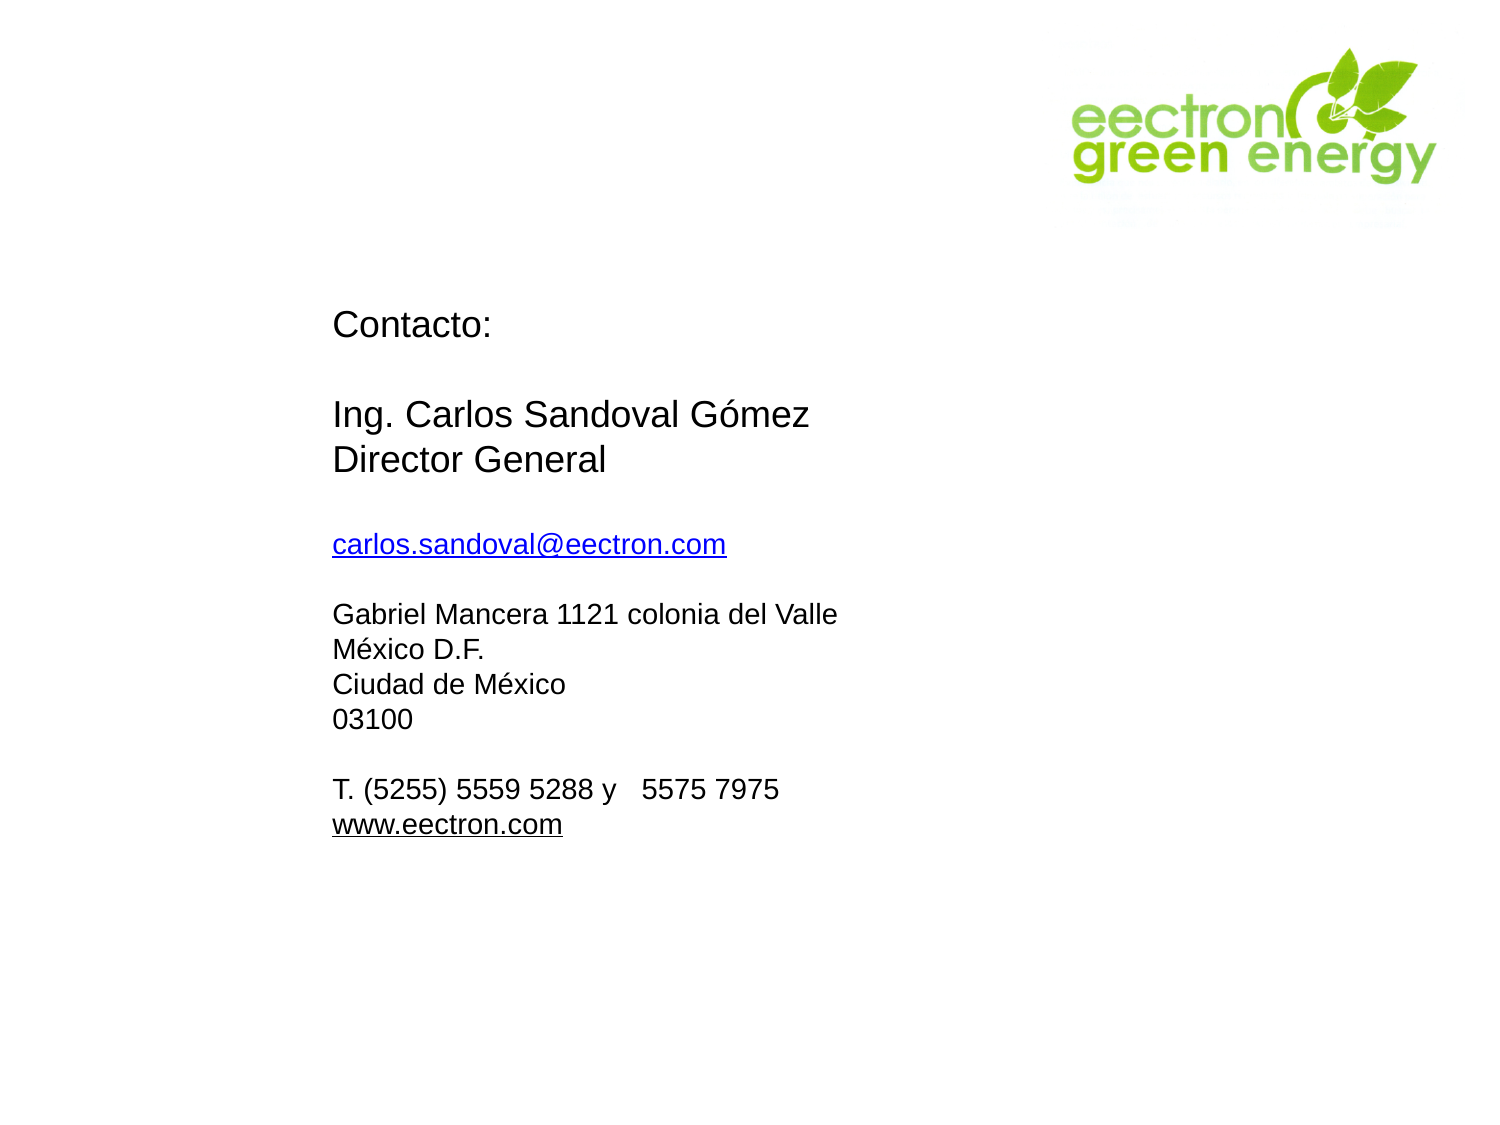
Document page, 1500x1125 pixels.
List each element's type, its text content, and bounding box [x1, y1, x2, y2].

picture [1042, 23, 1466, 229]
text_box Contacto: Ing. Carlos Sandoval Gómez Director General carlos.sandoval@eectron.com Gabriel Mancera 1121 colonia del Valle México D.F. Ciudad de México 03100 T. (5255) 5559 5288 y 5575 7975 www.eectron.com [317, 292, 854, 848]
